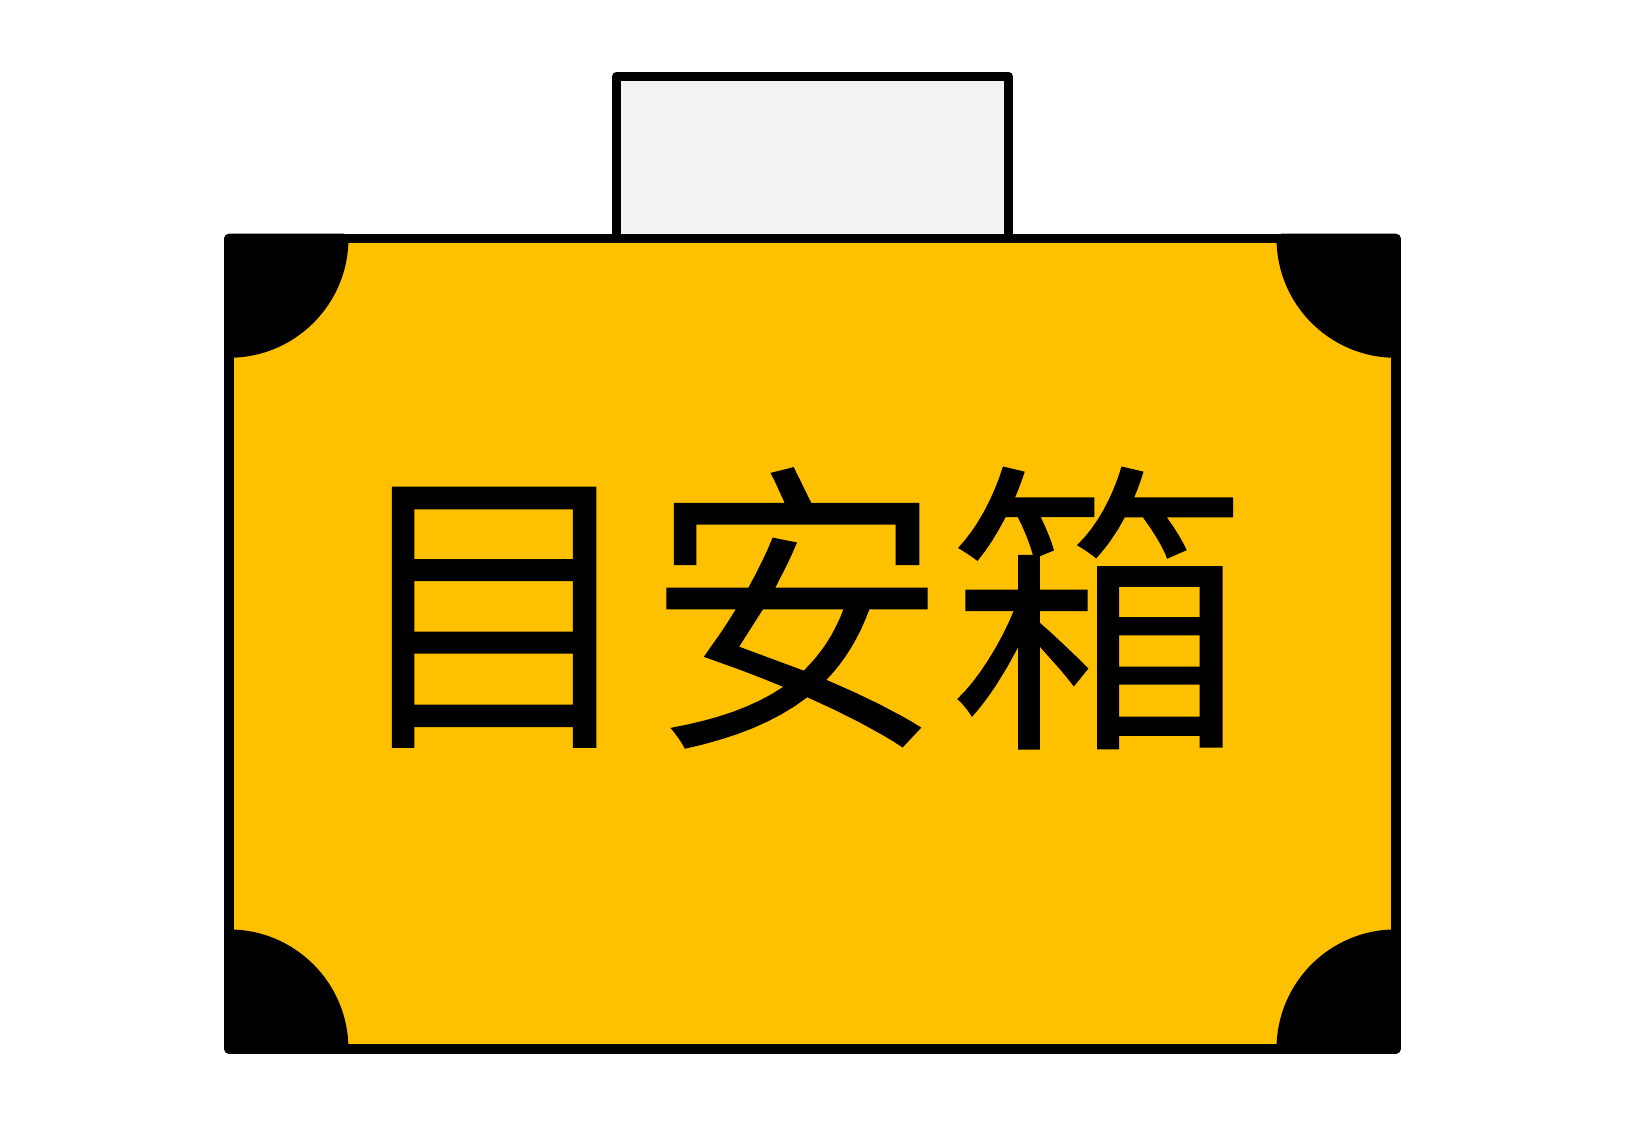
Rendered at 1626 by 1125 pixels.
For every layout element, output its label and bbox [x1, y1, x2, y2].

text_box [325, 0, 1300, 1125]
